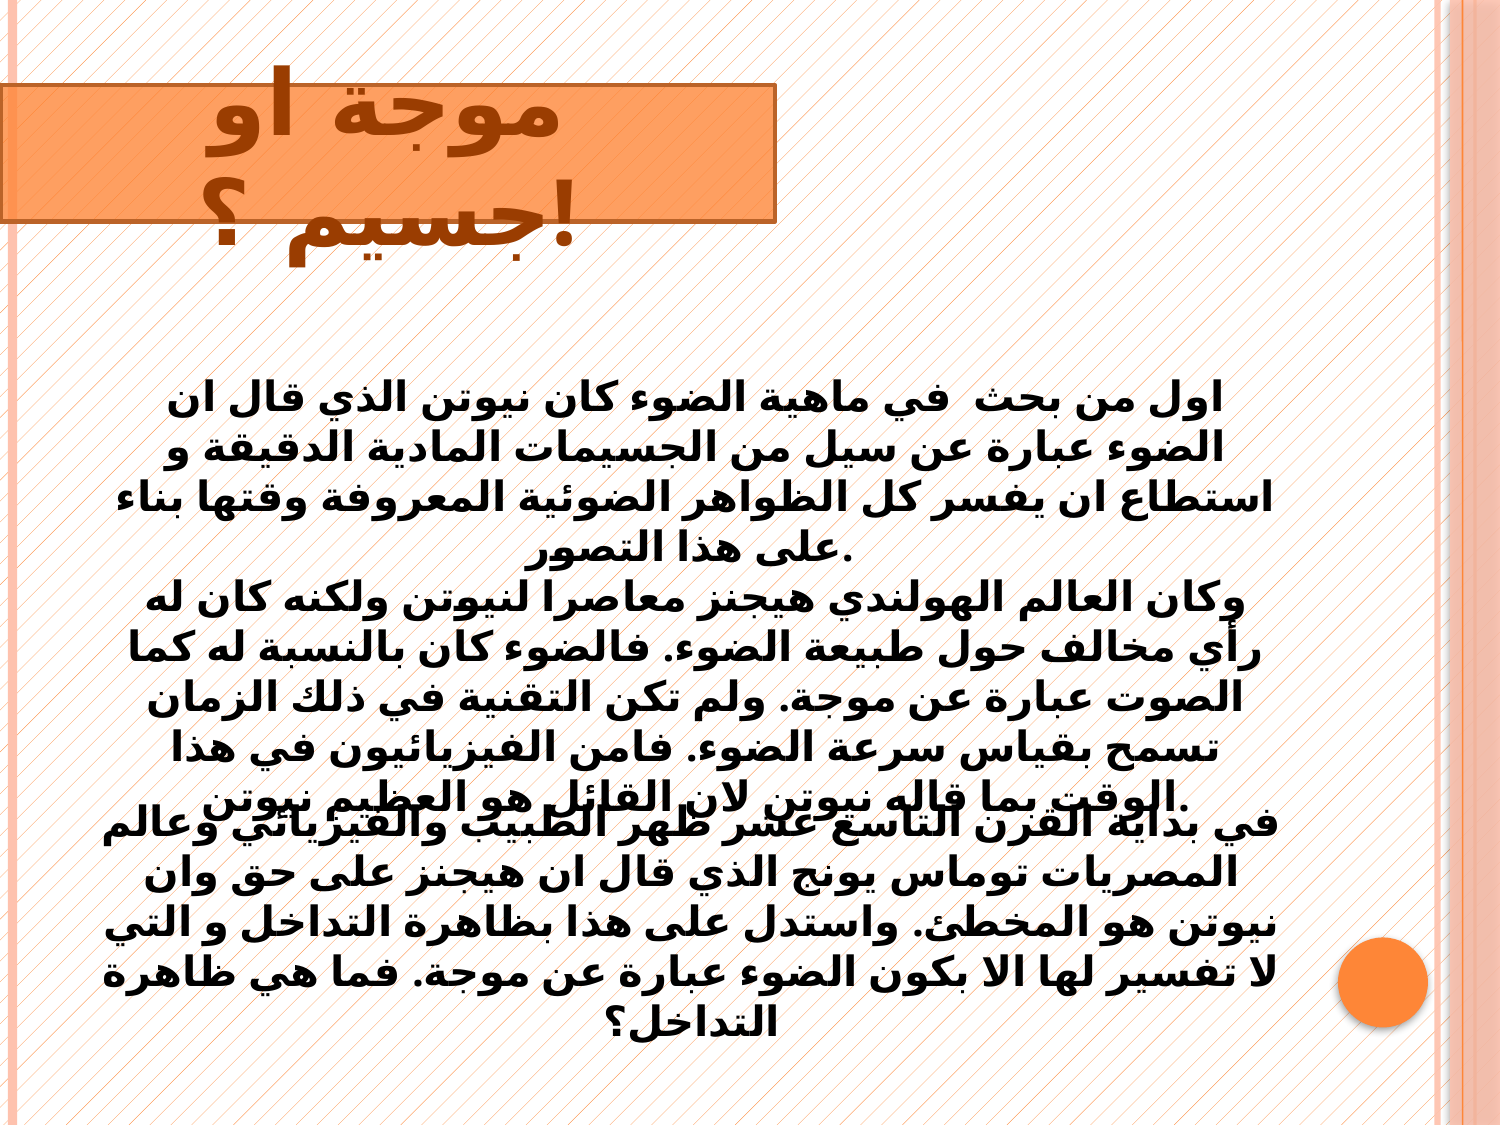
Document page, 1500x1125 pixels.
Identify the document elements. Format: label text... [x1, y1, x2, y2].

text_box موجة او جسيم ؟! [0, 83, 777, 224]
text_box في بداية القرن التاسع عشر ظهر الطبيب والفيزيائي وعالم المصريات توماس يونج الذي قال ان هيجنز على حق وان نيوتن هو المخطئ. واستدل على هذا بظاهرة التداخل و التي لا تفسير لها الا بكون الضوء عبارة عن موجة. فما هي ظاهرة التداخل؟ [85, 787, 1298, 1053]
text_box اول من بحث في ماهية الضوء كان نيوتن الذي قال ان الضوء عبارة عن سيل من الجسيمات المادية الدقيقة و استطاع ان يفسر كل الظواهر الضوئية المعروفة وقتها بناء على هذا التصور. وكان العالم الهولندي هيجنز معاصرا لنيوتن ولكنه كان له رأي مخالف حول طبيعة الضوء. فالضوء كان بالنسبة له كما الصوت عبارة عن موجة. ولم تكن التقنية في ذلك الزمان تسمح بقياس سرعة الضوء. فامن الفيزيائيون في هذا الوقت بما قاله نيوتن لان القائل هو العظيم نيوتن. [89, 362, 1302, 828]
